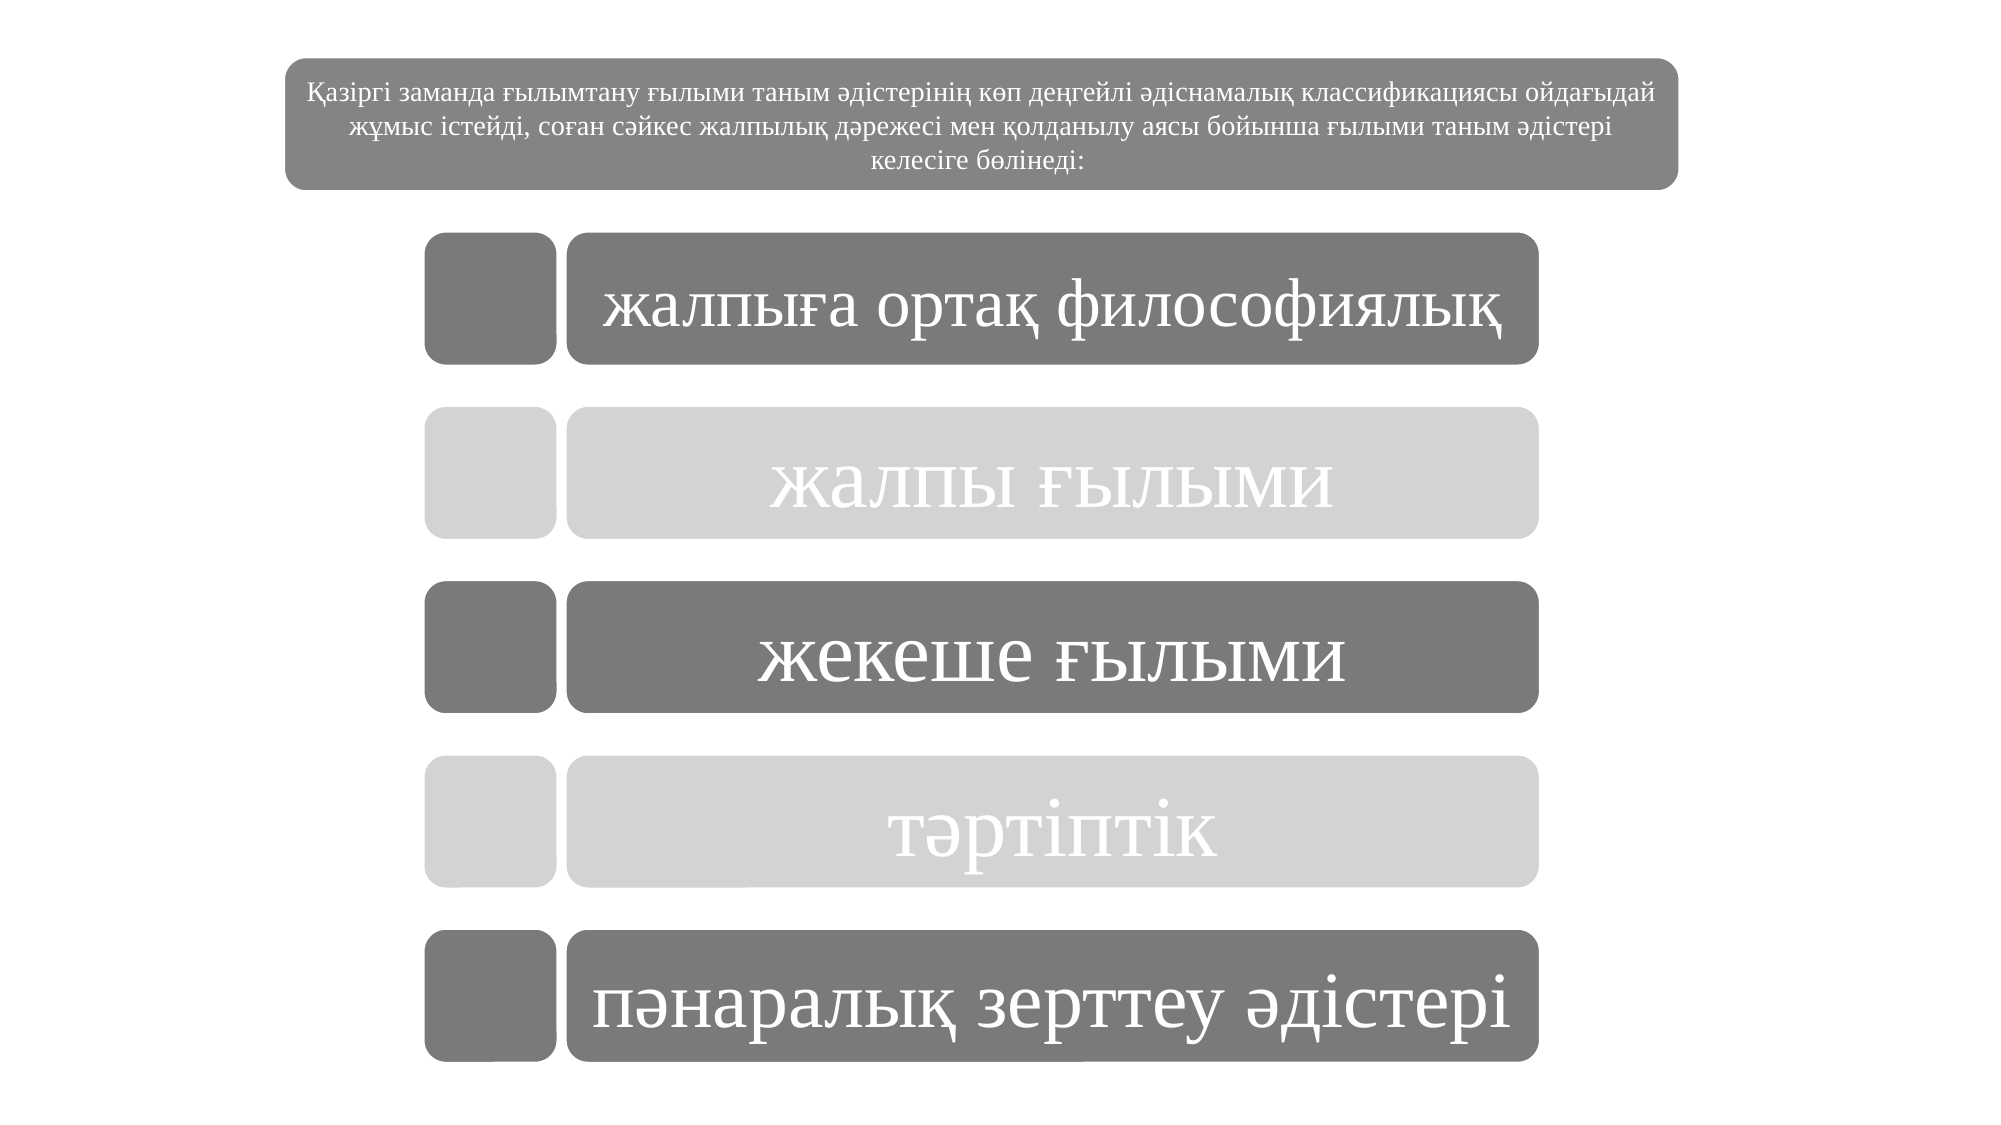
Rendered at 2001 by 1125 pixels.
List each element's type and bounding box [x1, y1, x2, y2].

list [109, 57, 1854, 1063]
